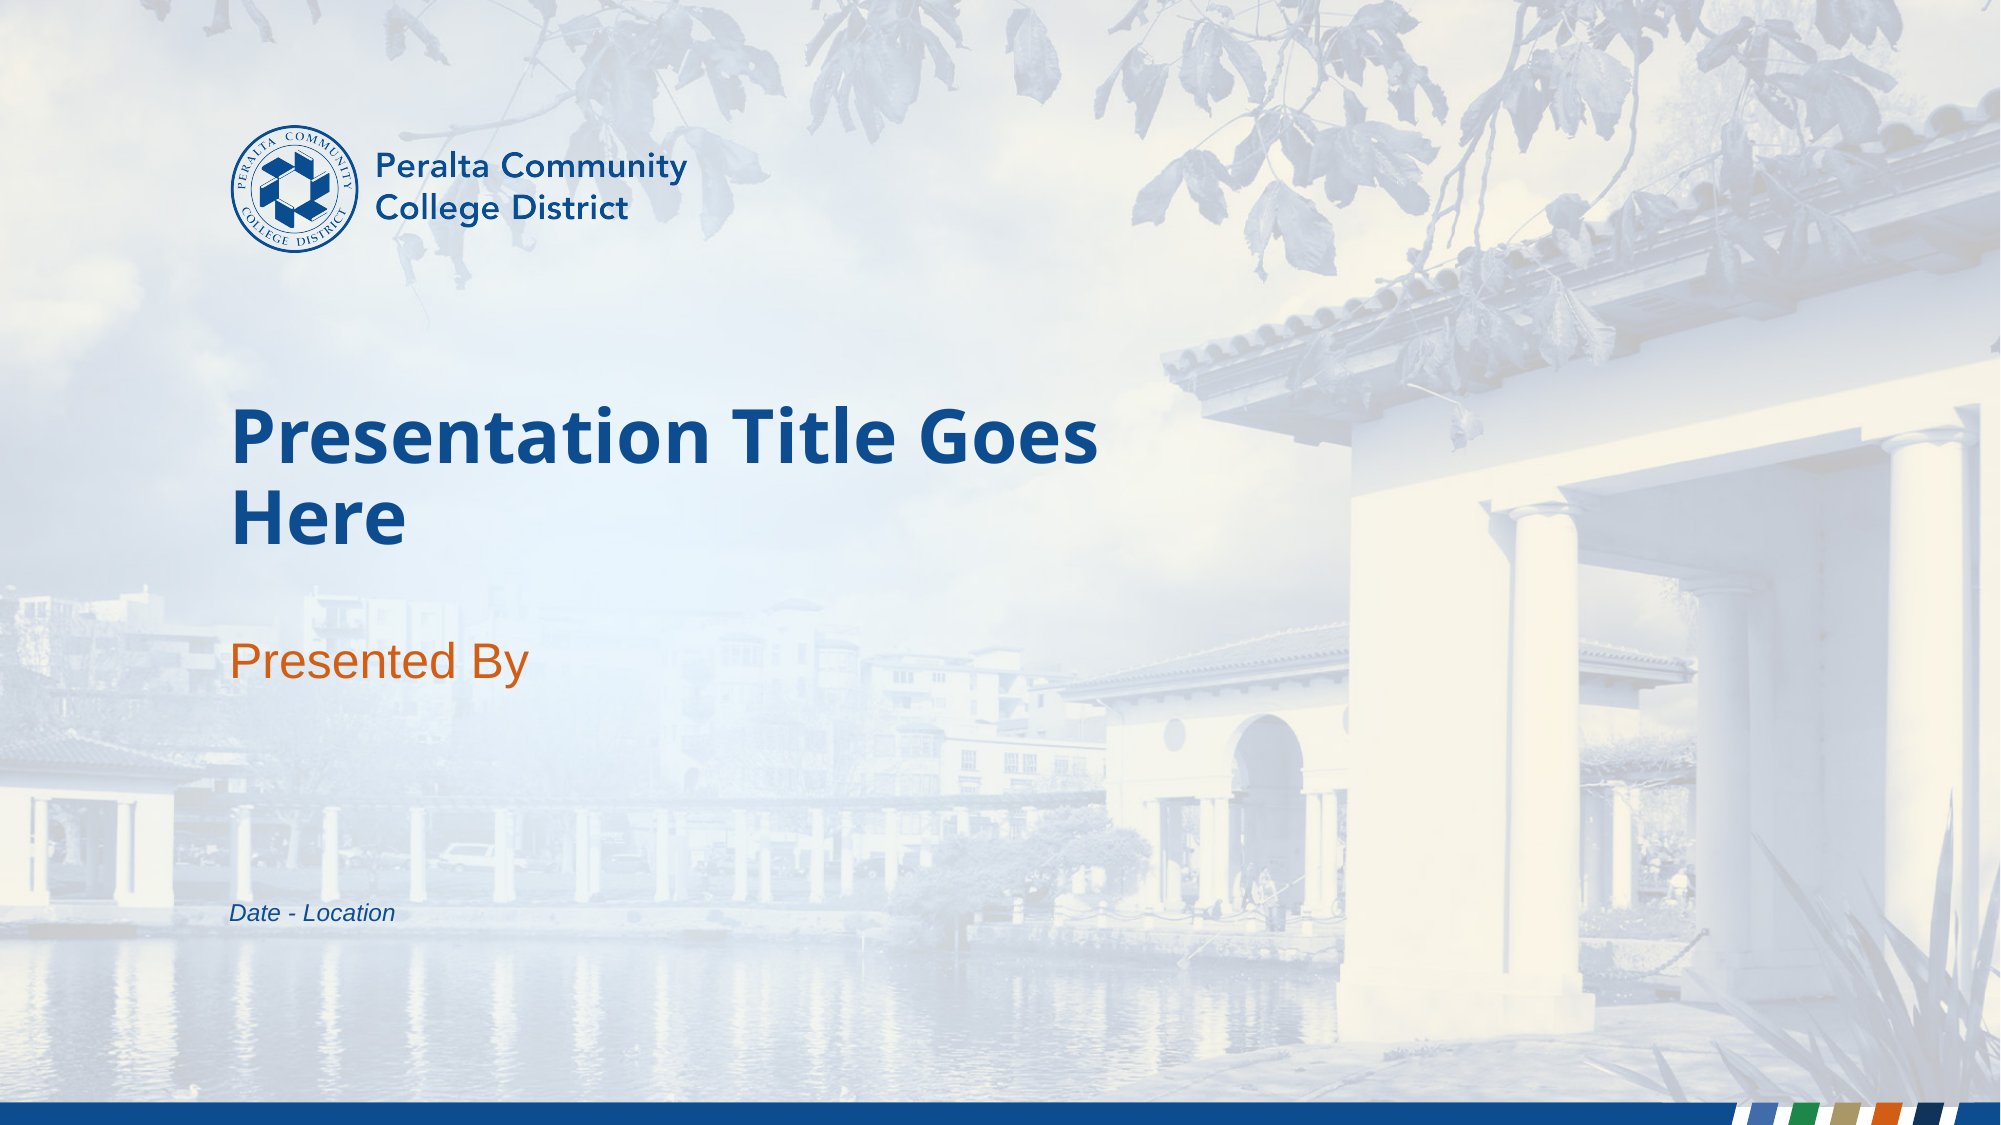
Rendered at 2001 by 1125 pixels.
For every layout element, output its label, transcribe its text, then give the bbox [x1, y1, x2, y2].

subtitle Presented By [214, 627, 1145, 863]
title Presentation Title Goes Here [214, 276, 1145, 569]
list Date - Location [214, 892, 1109, 935]
picture [0, 0, 2001, 1107]
